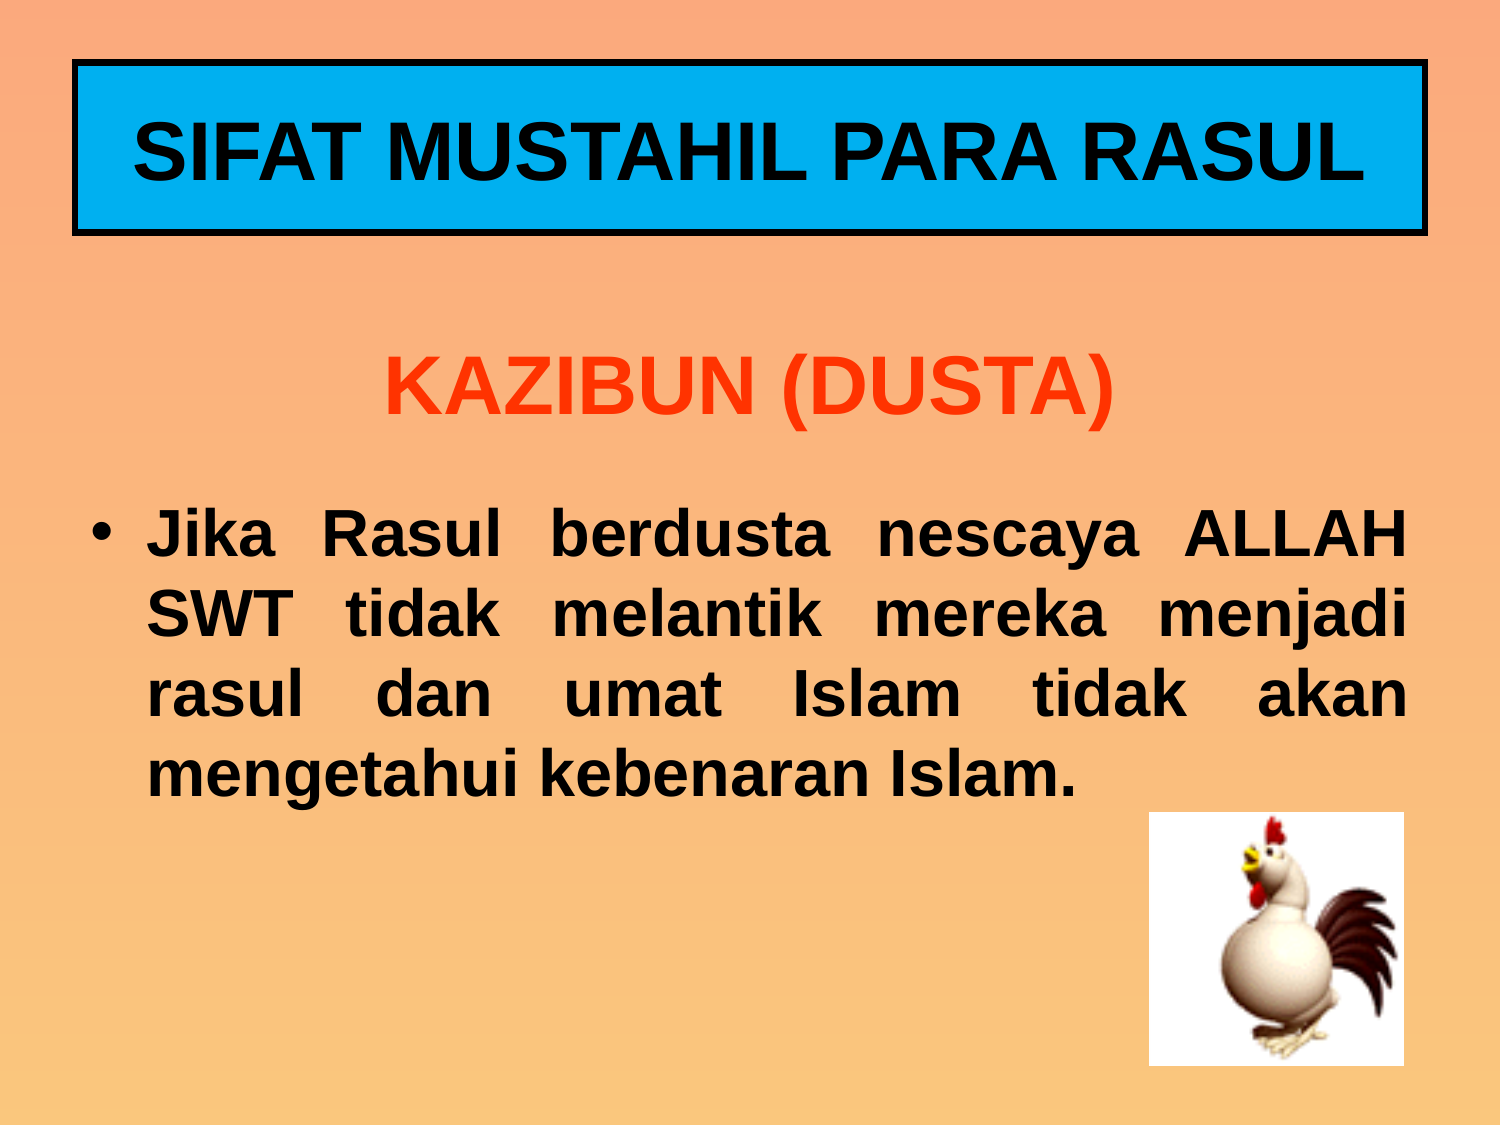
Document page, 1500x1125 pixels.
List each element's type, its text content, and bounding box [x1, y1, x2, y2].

text_box SIFAT MUSTAHIL PARA RASUL [74, 62, 1425, 233]
text_box KAZIBUN (DUSTA) Jika Rasul berdusta nescaya ALLAH SWT tidak melantik mereka menjadi rasul dan umat Islam tidak akan mengetahui kebenaran Islam. [74, 262, 1425, 1005]
picture [1149, 812, 1404, 1066]
